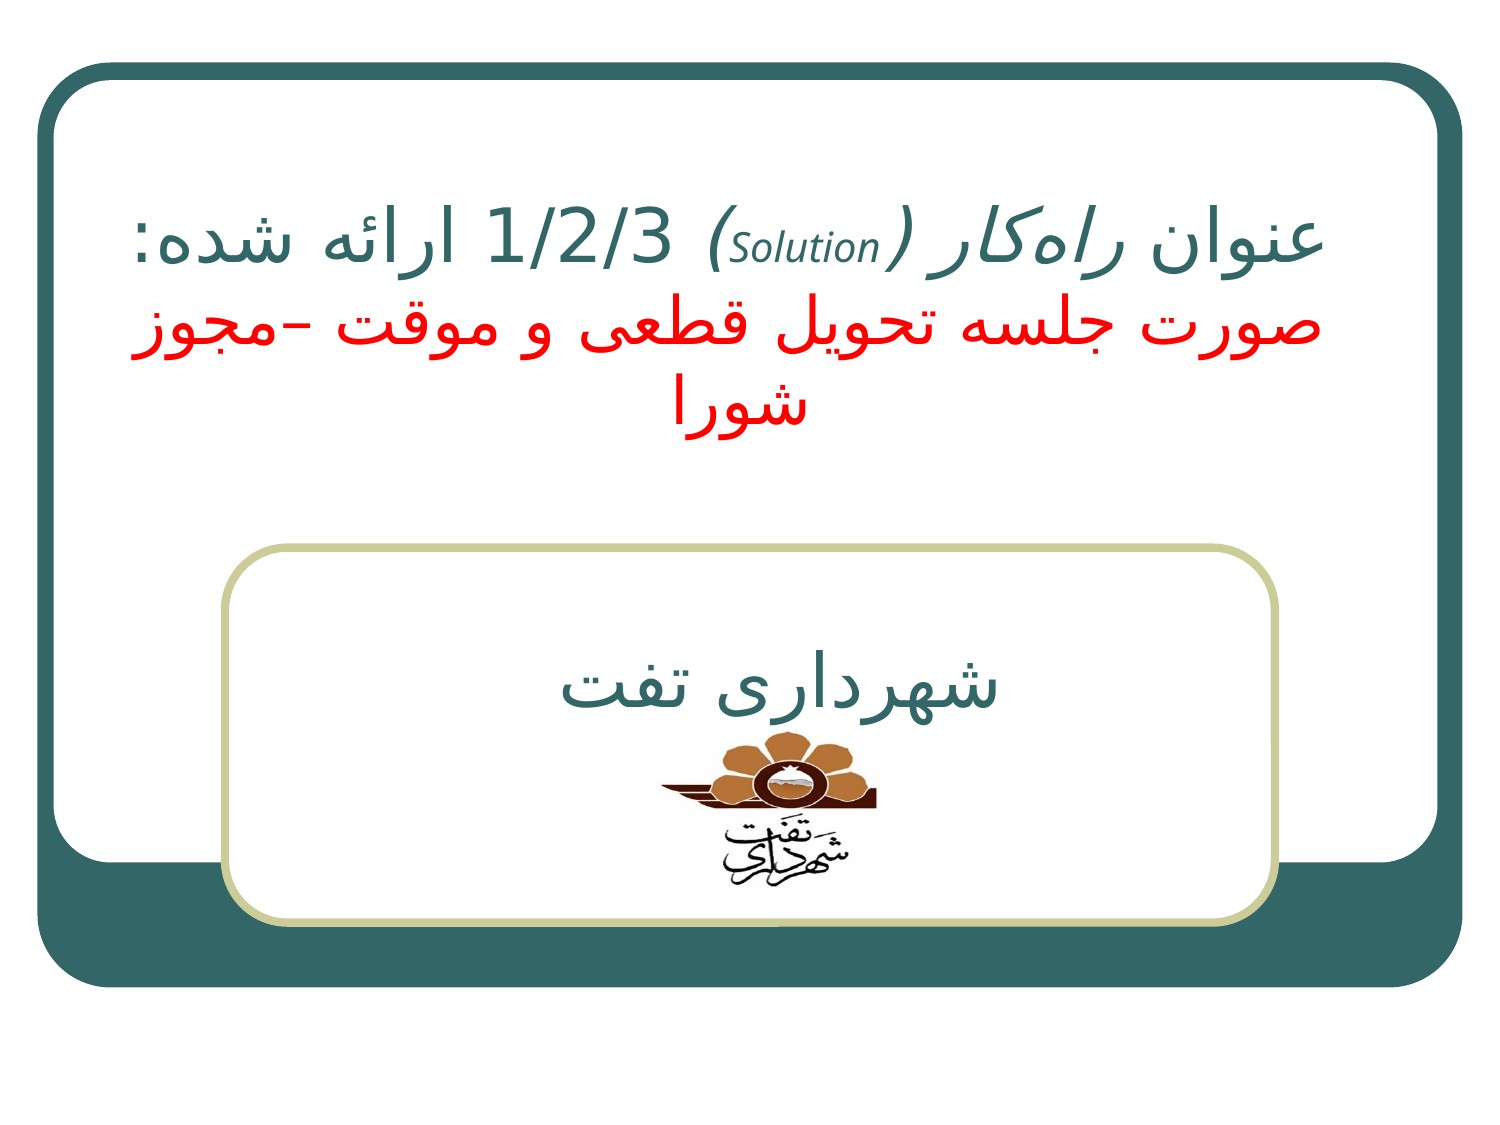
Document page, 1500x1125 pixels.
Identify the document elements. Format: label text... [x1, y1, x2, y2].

picture [650, 729, 887, 888]
subtitle شهرداری تفت . [137, 562, 1400, 900]
title عنوان راه‌كار (Solution) 1/2/3 ارائه شده: صورت جلسه تحویل قطعی و موقت –مجوز شورا [112, 176, 1348, 450]
